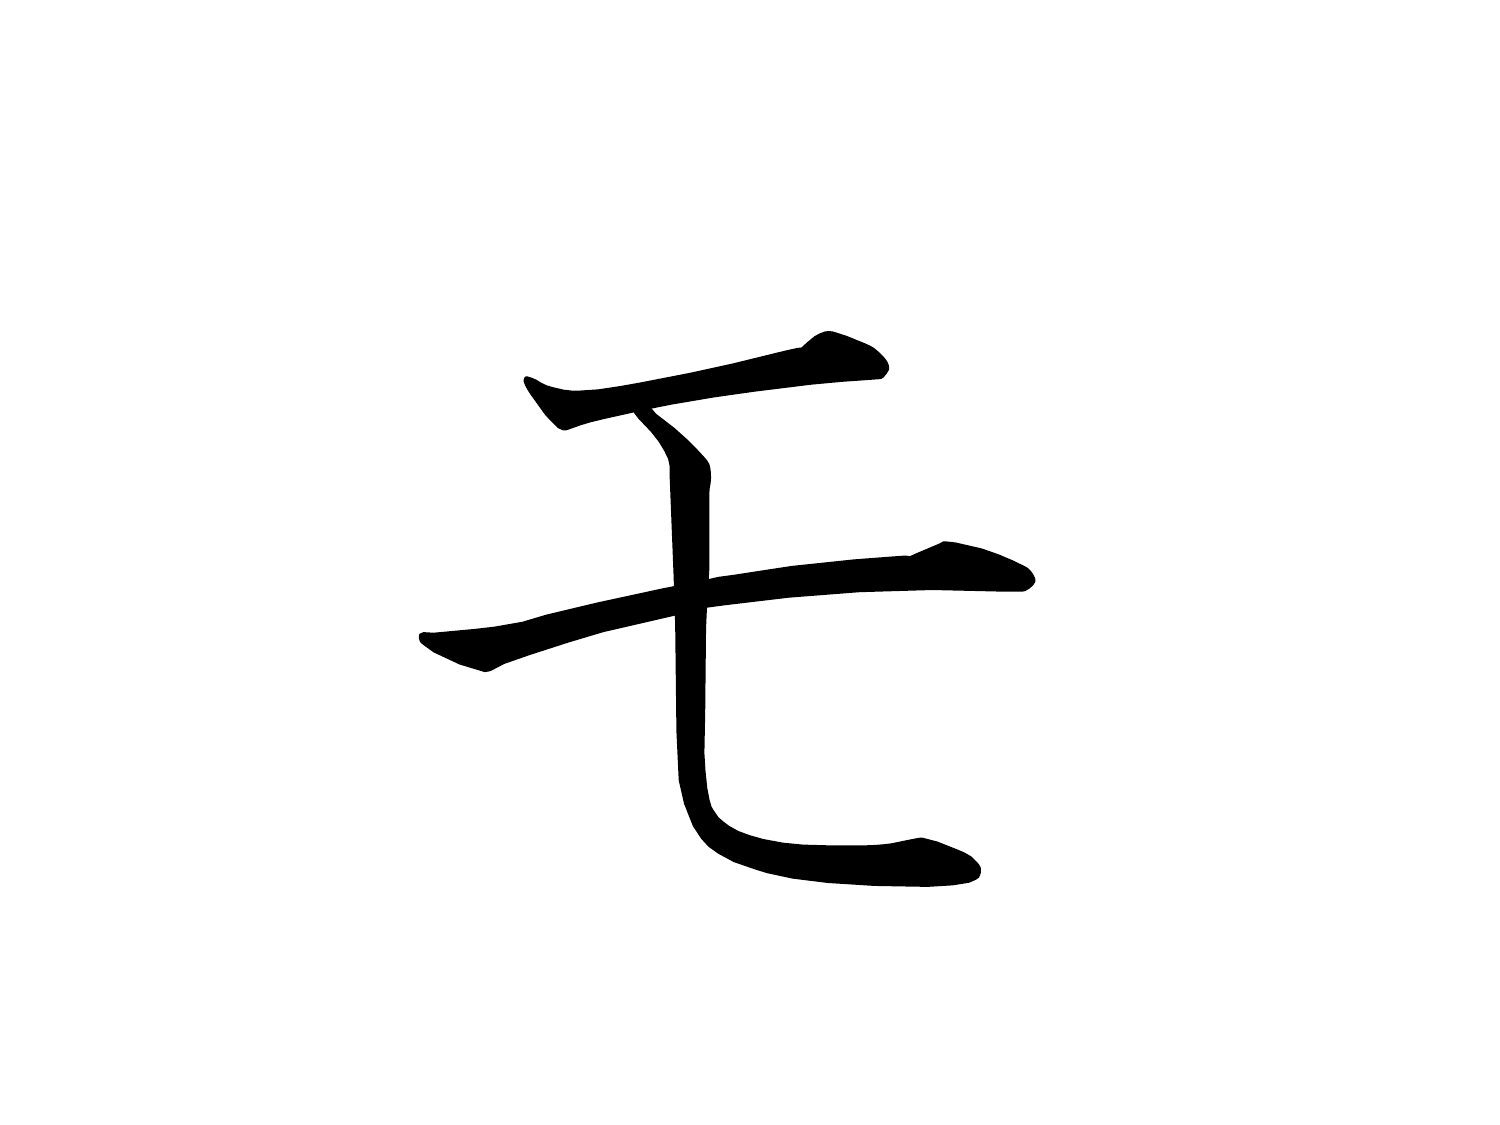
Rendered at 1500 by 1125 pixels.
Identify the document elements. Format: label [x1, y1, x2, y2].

text_box [416, 584, 672, 675]
text_box [631, 401, 984, 889]
text_box [710, 539, 1038, 610]
text_box [521, 329, 892, 433]
